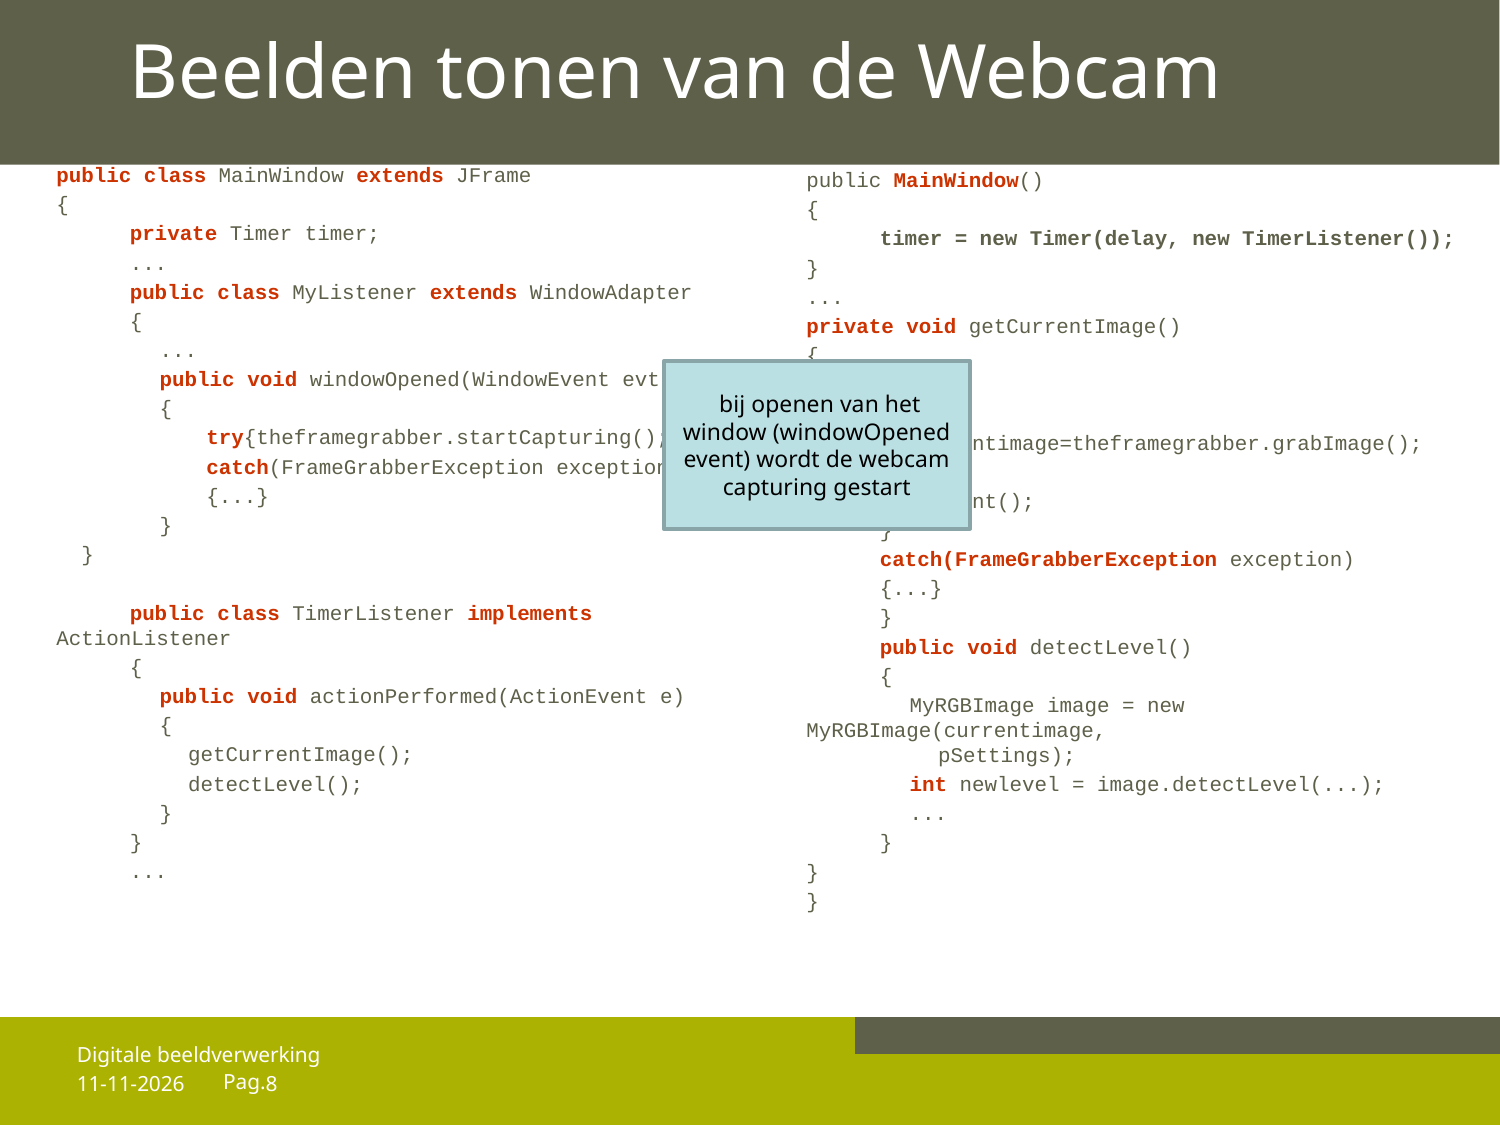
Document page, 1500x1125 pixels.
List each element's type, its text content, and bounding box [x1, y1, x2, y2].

list public MainWindow() { timer = new Timer(delay, new TimerListener()); } ... private void getCurrentImage() { try { currentimage=theframegrabber.grabImage(); ... repaint(); } catch(FrameGrabberException exception) {...} } public void detectLevel() { MyRGBImage image = new MyRGBImage(currentimage, pSettings); int newlevel = image.detectLevel(...); ... } } } [749, 166, 1480, 984]
slide_number 8 [265, 1071, 316, 1105]
text_box bij openen van het window (windowOpened event) wordt de webcam capturing gestart [662, 359, 972, 531]
list public class MainWindow extends JFrame { private Timer timer; ... public class MyListener extends WindowAdapter { ... public void windowOpened(WindowEvent evt) { try{theframegrabber.startCapturing();} catch(FrameGrabberException exception) {...} } } public class TimerListener implements ActionListener { public void actionPerformed(ActionEvent e) { getCurrentImage(); detectLevel(); } } ... [0, 161, 768, 984]
footer Digitale beeldverwerking [76, 1034, 515, 1071]
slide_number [76, 1071, 203, 1105]
title Beelden tonen van de Webcam [0, 0, 1500, 165]
